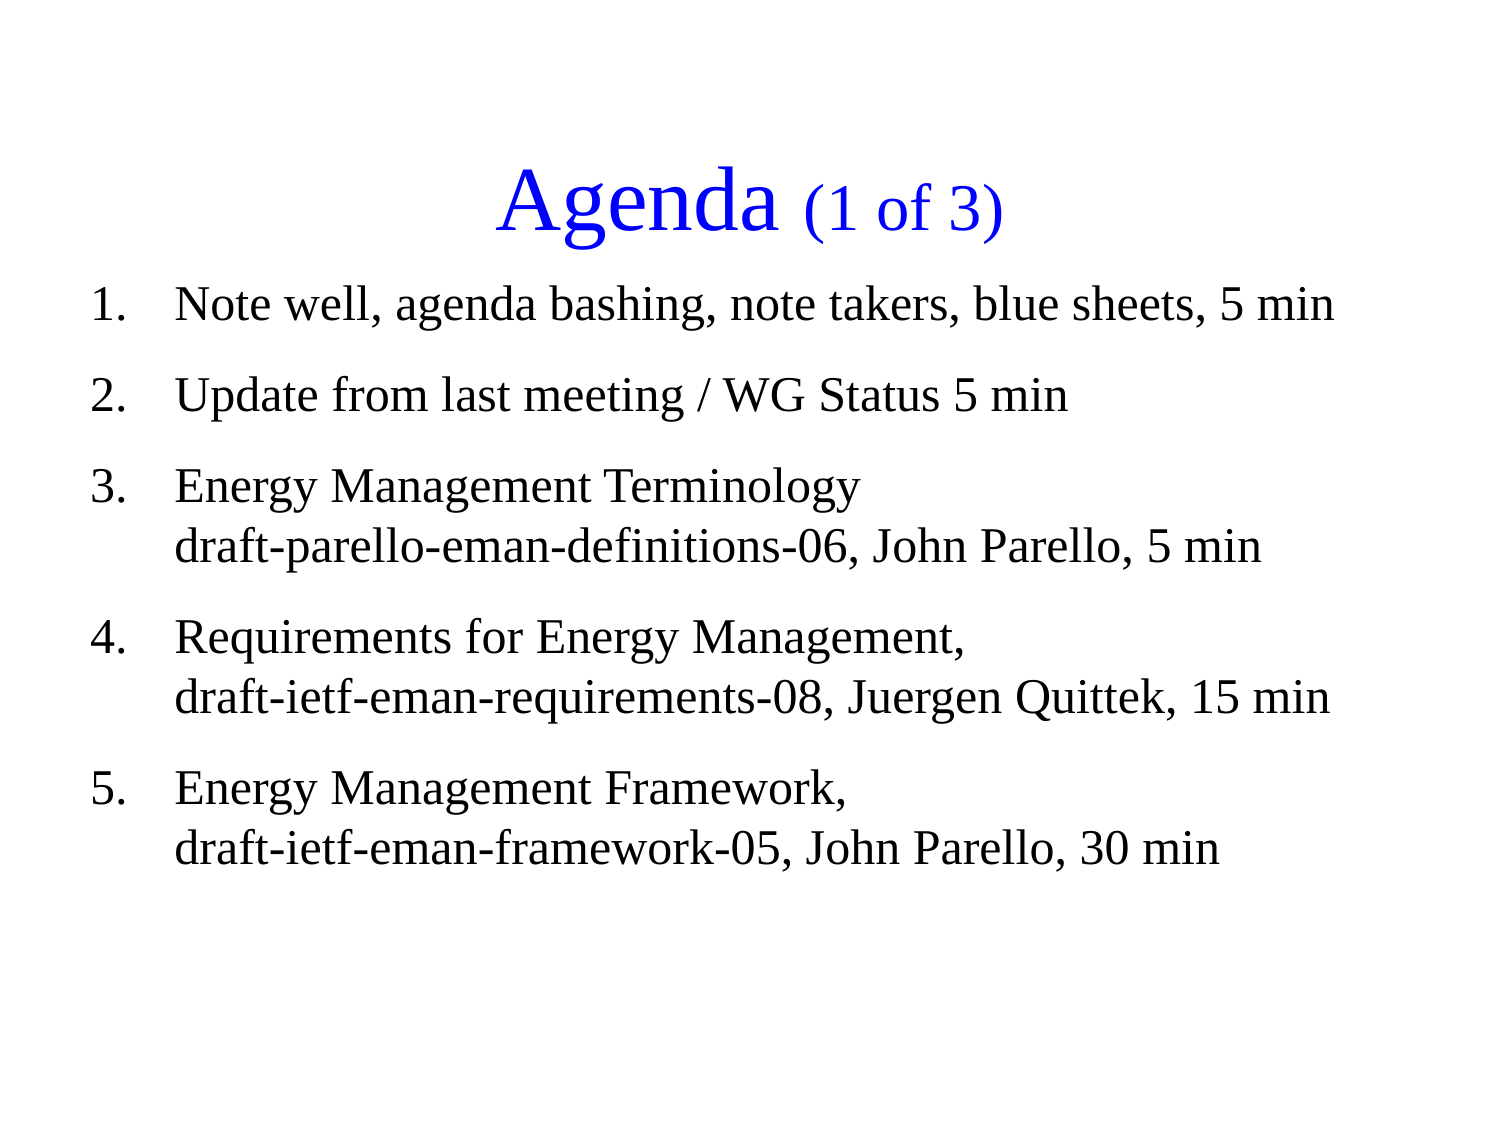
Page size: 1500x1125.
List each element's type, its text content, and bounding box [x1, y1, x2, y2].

title Agenda (1 of 3) [112, 99, 1388, 262]
list Note well, agenda bashing, note takers, blue sheets, 5 min Update from last meeting / WG Status 5 min Energy Management Terminology draft-parello-eman-definitions-06, John Parello, 5 min Requirements for Energy Management, draft-ietf-eman-requirements-08, Juergen Quittek, 15 min Energy Management Framework, draft-ietf-eman-framework-05, John Parello, 30 min [74, 262, 1500, 1125]
